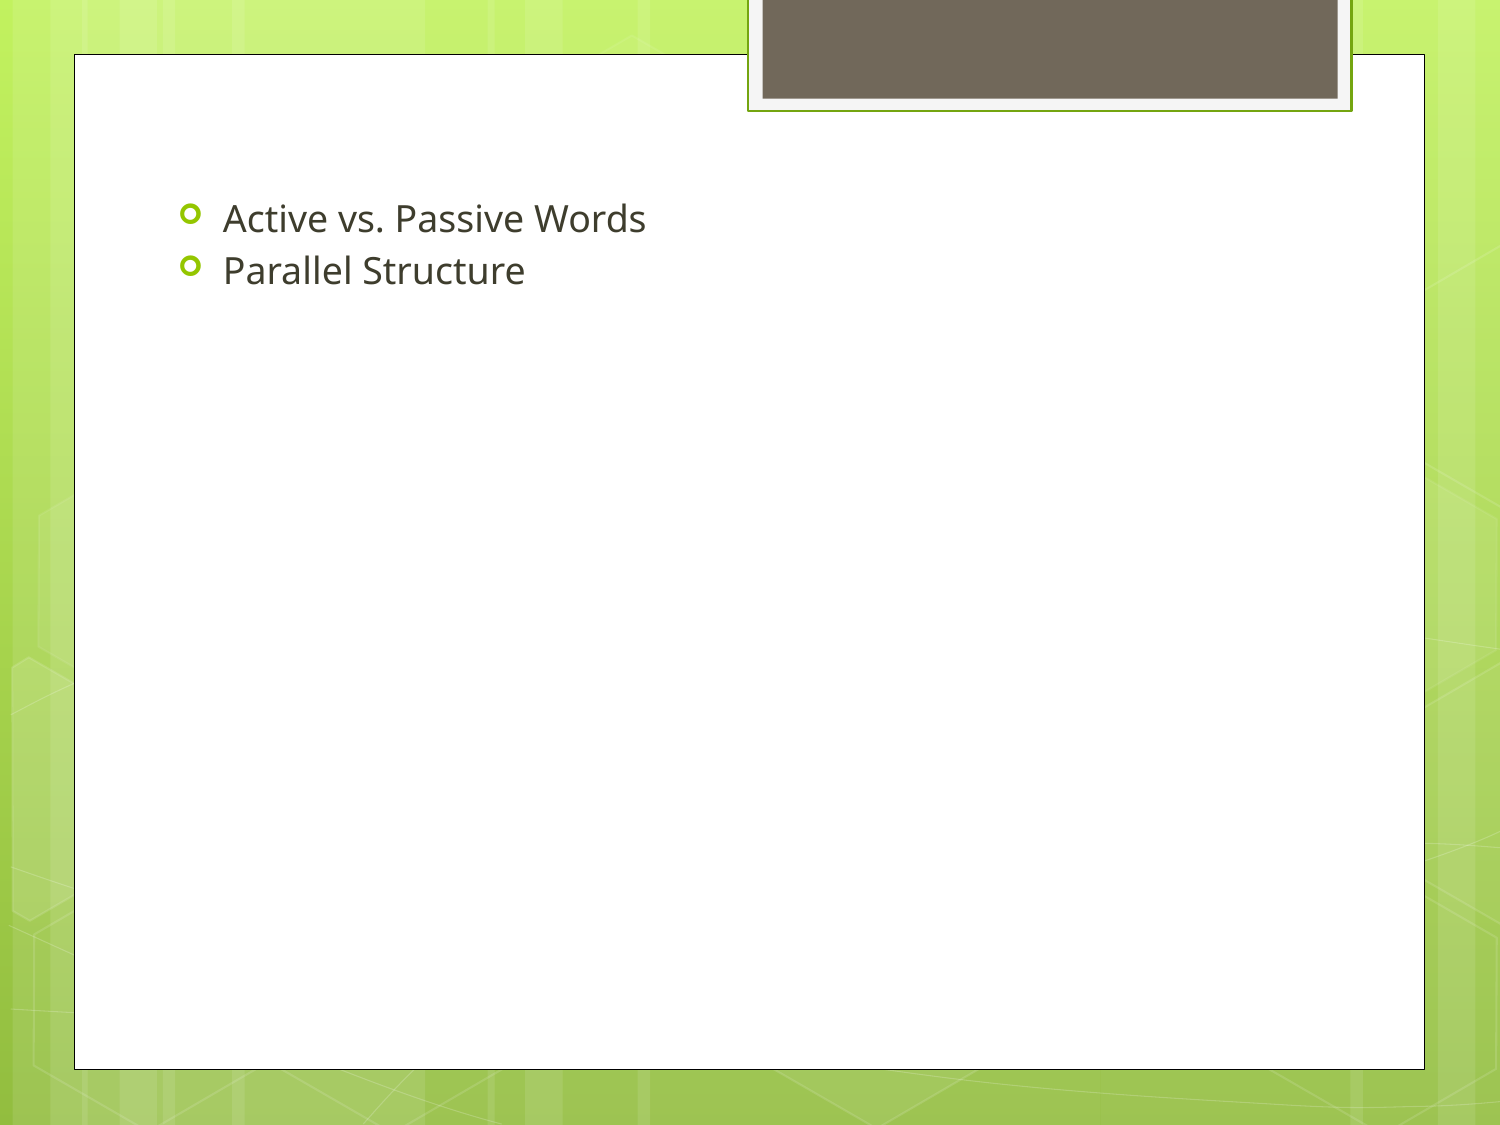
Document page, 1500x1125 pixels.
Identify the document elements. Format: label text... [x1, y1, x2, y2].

text_box Active vs. Passive Words Parallel Structure [150, 187, 1075, 300]
